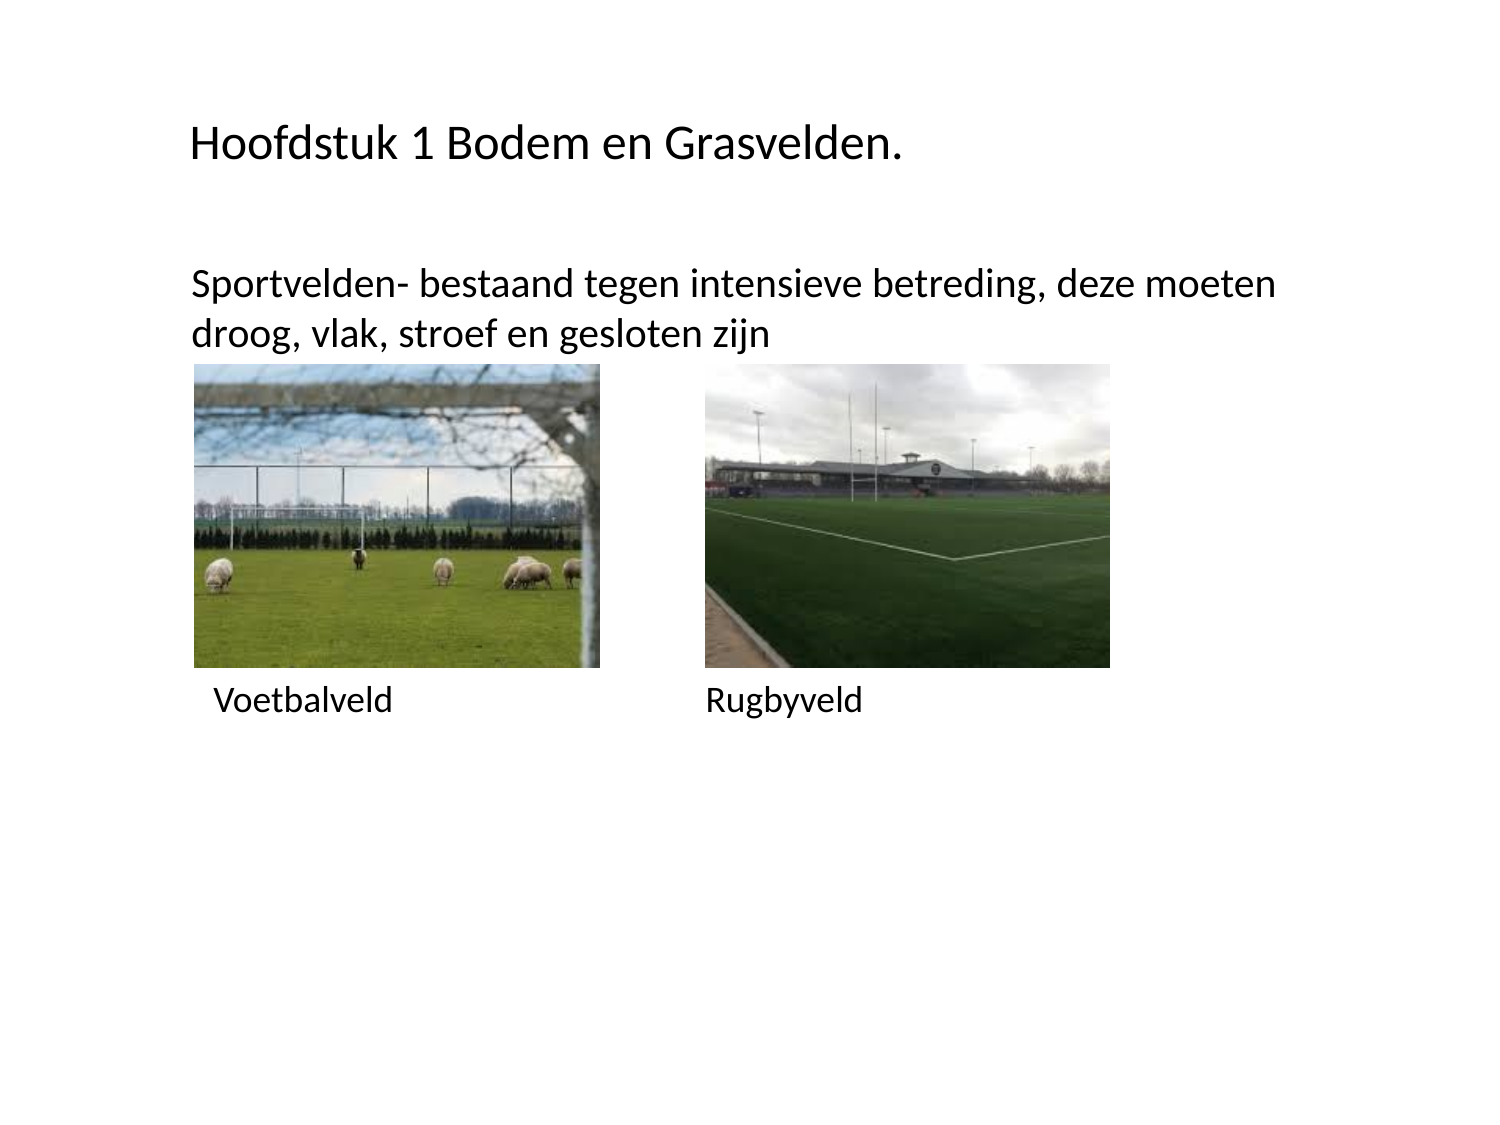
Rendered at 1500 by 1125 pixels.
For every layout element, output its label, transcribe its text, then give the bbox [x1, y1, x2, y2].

text_box Voetbalveld Rugbyveld [198, 667, 979, 728]
picture [194, 364, 600, 669]
text_box Sportvelden- bestaand tegen intensieve betreding, deze moeten droog, vlak, stroef en gesloten zijn [176, 248, 1302, 364]
text_box Hoofdstuk 1 Bodem en Grasvelden. [174, 101, 919, 177]
picture [704, 364, 1110, 669]
